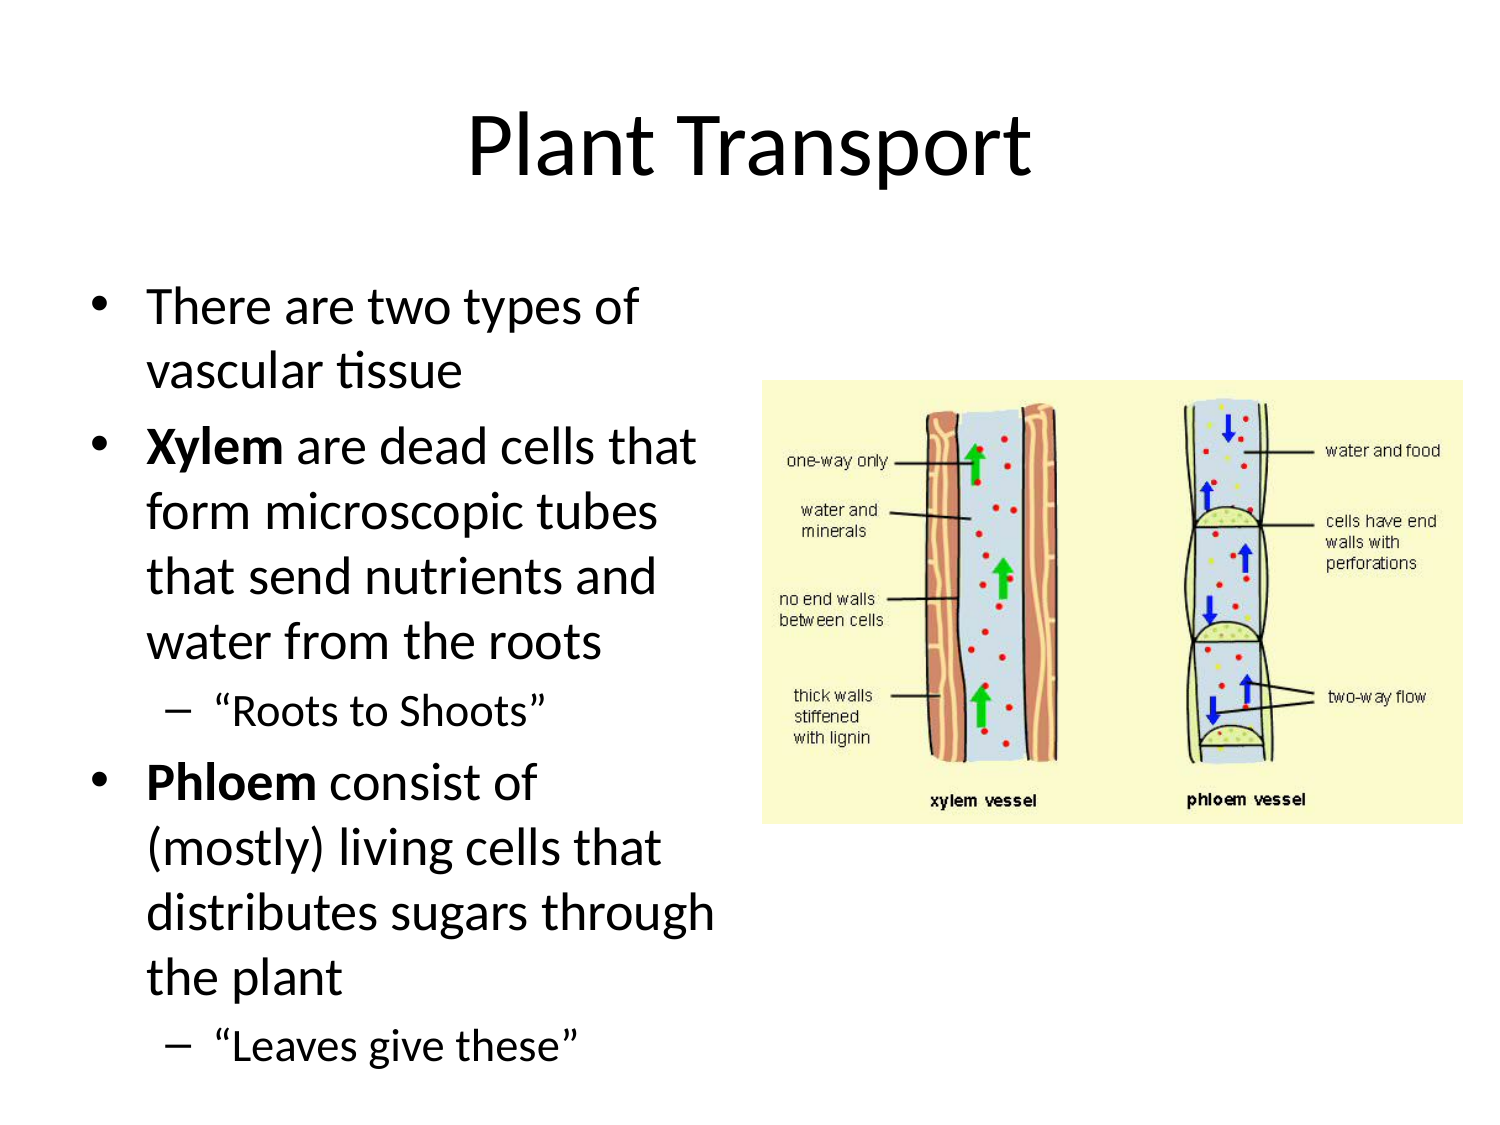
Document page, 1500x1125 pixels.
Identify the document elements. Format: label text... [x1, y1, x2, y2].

title Plant Transport [75, 45, 1425, 233]
picture [762, 380, 1463, 824]
list There are two types of vascular tissue Xylem are dead cells that form microscopic tubes that send nutrients and water from the roots “Roots to Shoots” Phloem consist of (mostly) living cells that distributes sugars through the plant “Leaves give these” [75, 262, 738, 1088]
